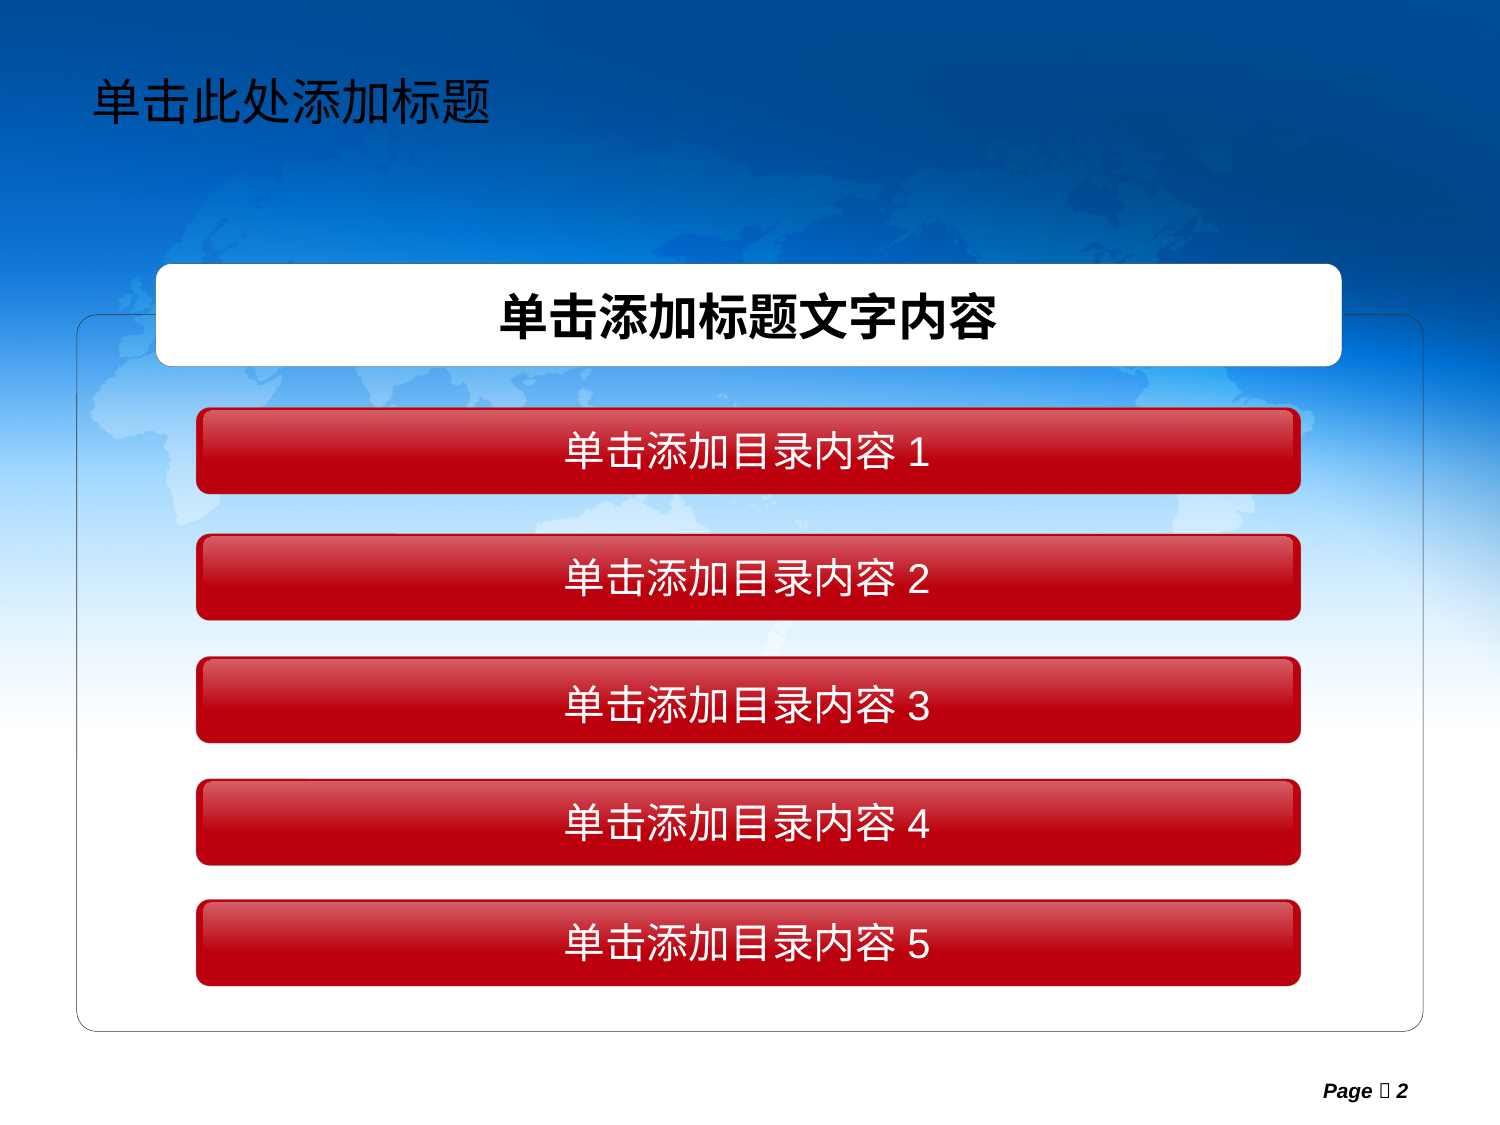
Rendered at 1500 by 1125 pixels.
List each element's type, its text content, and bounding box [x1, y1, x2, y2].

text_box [194, 778, 1302, 866]
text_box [194, 656, 1302, 744]
title 单击此处添加标题 [76, 51, 1034, 150]
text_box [194, 899, 1302, 987]
text_box [76, 314, 1424, 1032]
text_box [194, 533, 1302, 621]
slide_number Page  2 [1186, 1070, 1424, 1103]
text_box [194, 407, 1302, 495]
text_box 单击添加标题文字内容 [155, 263, 1342, 367]
picture [0, 0, 1500, 1125]
